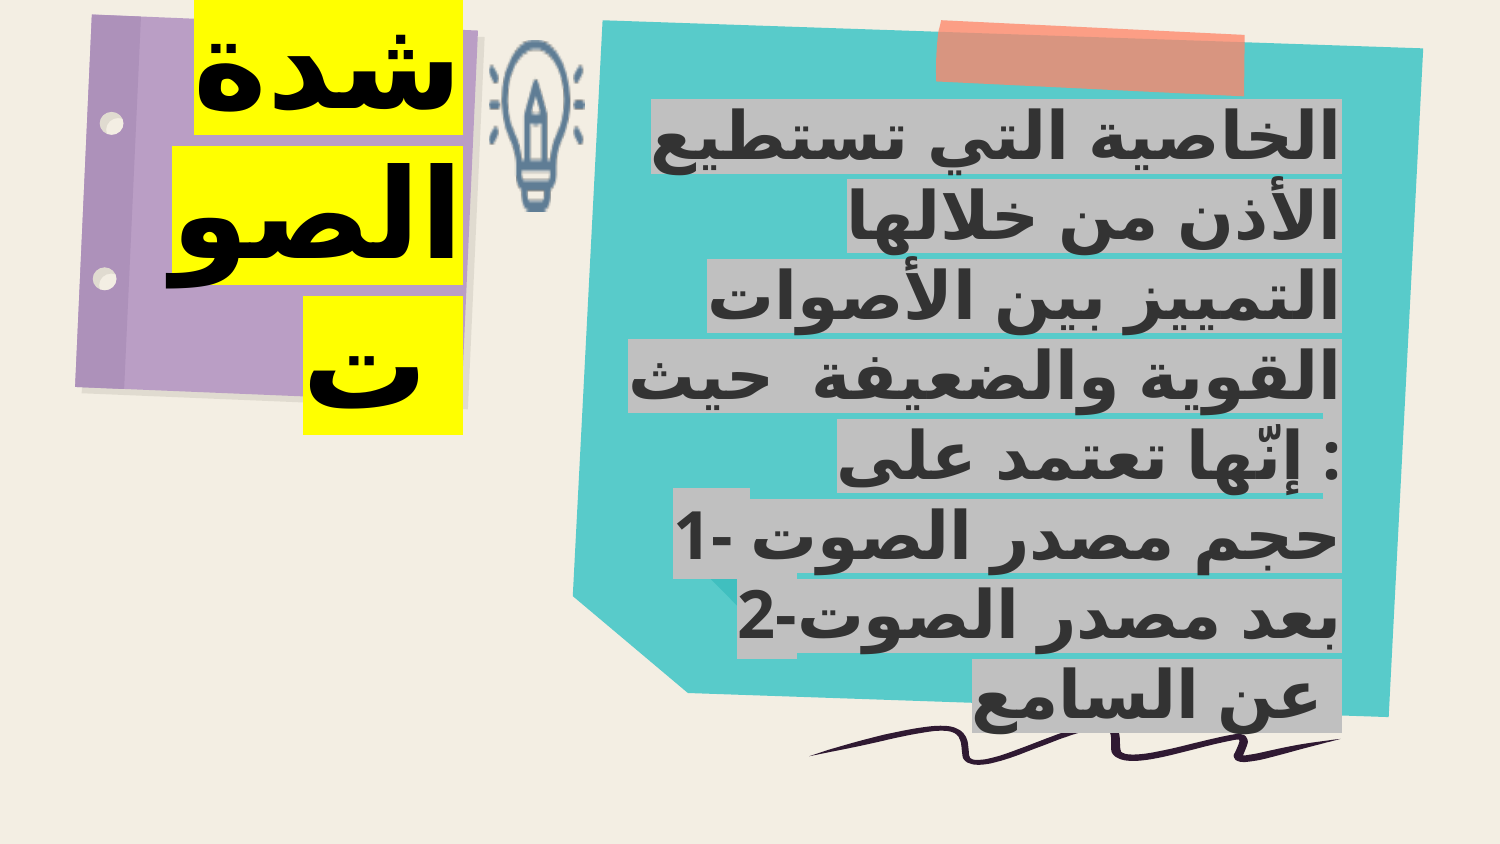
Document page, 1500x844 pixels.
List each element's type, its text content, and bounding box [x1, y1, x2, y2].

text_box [572, 19, 1424, 718]
text_box الخاصية التي تستطيع الأذن من خلالها التمييز بين الأصوات القوية والضعيفة حيث إنّها تعتمد على : 1- حجم مصدر الصوت 2-بعد مصدر الصوت عن السامع [608, 727, 1357, 820]
picture [489, 39, 585, 213]
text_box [74, 14, 485, 410]
